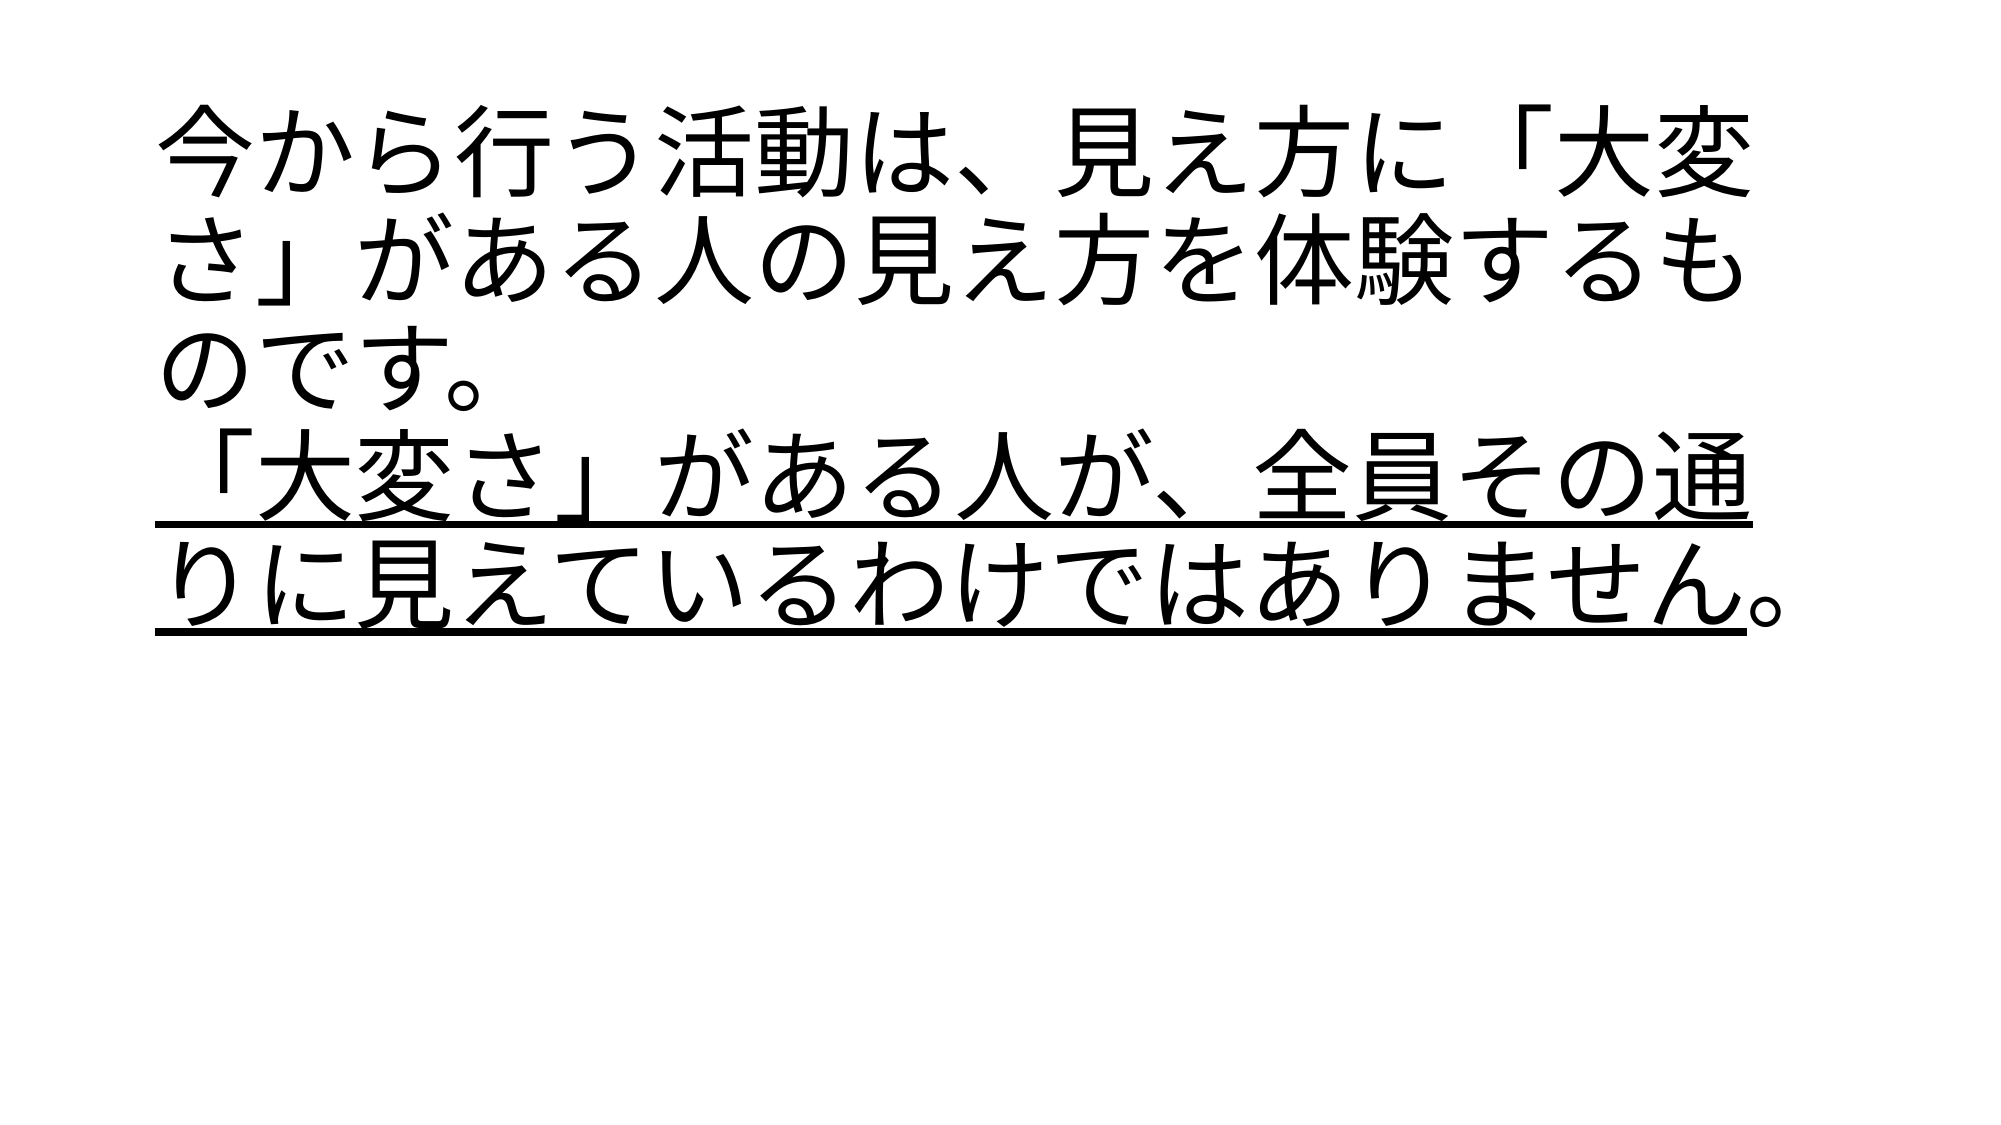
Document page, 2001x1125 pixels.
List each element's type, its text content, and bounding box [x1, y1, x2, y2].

text_box 今から行う活動は、見え方に「大変さ」がある人の見え方を体験するものです。 「大変さ」がある人が、全員その通りに見えているわけではありません。 [140, 95, 1860, 860]
